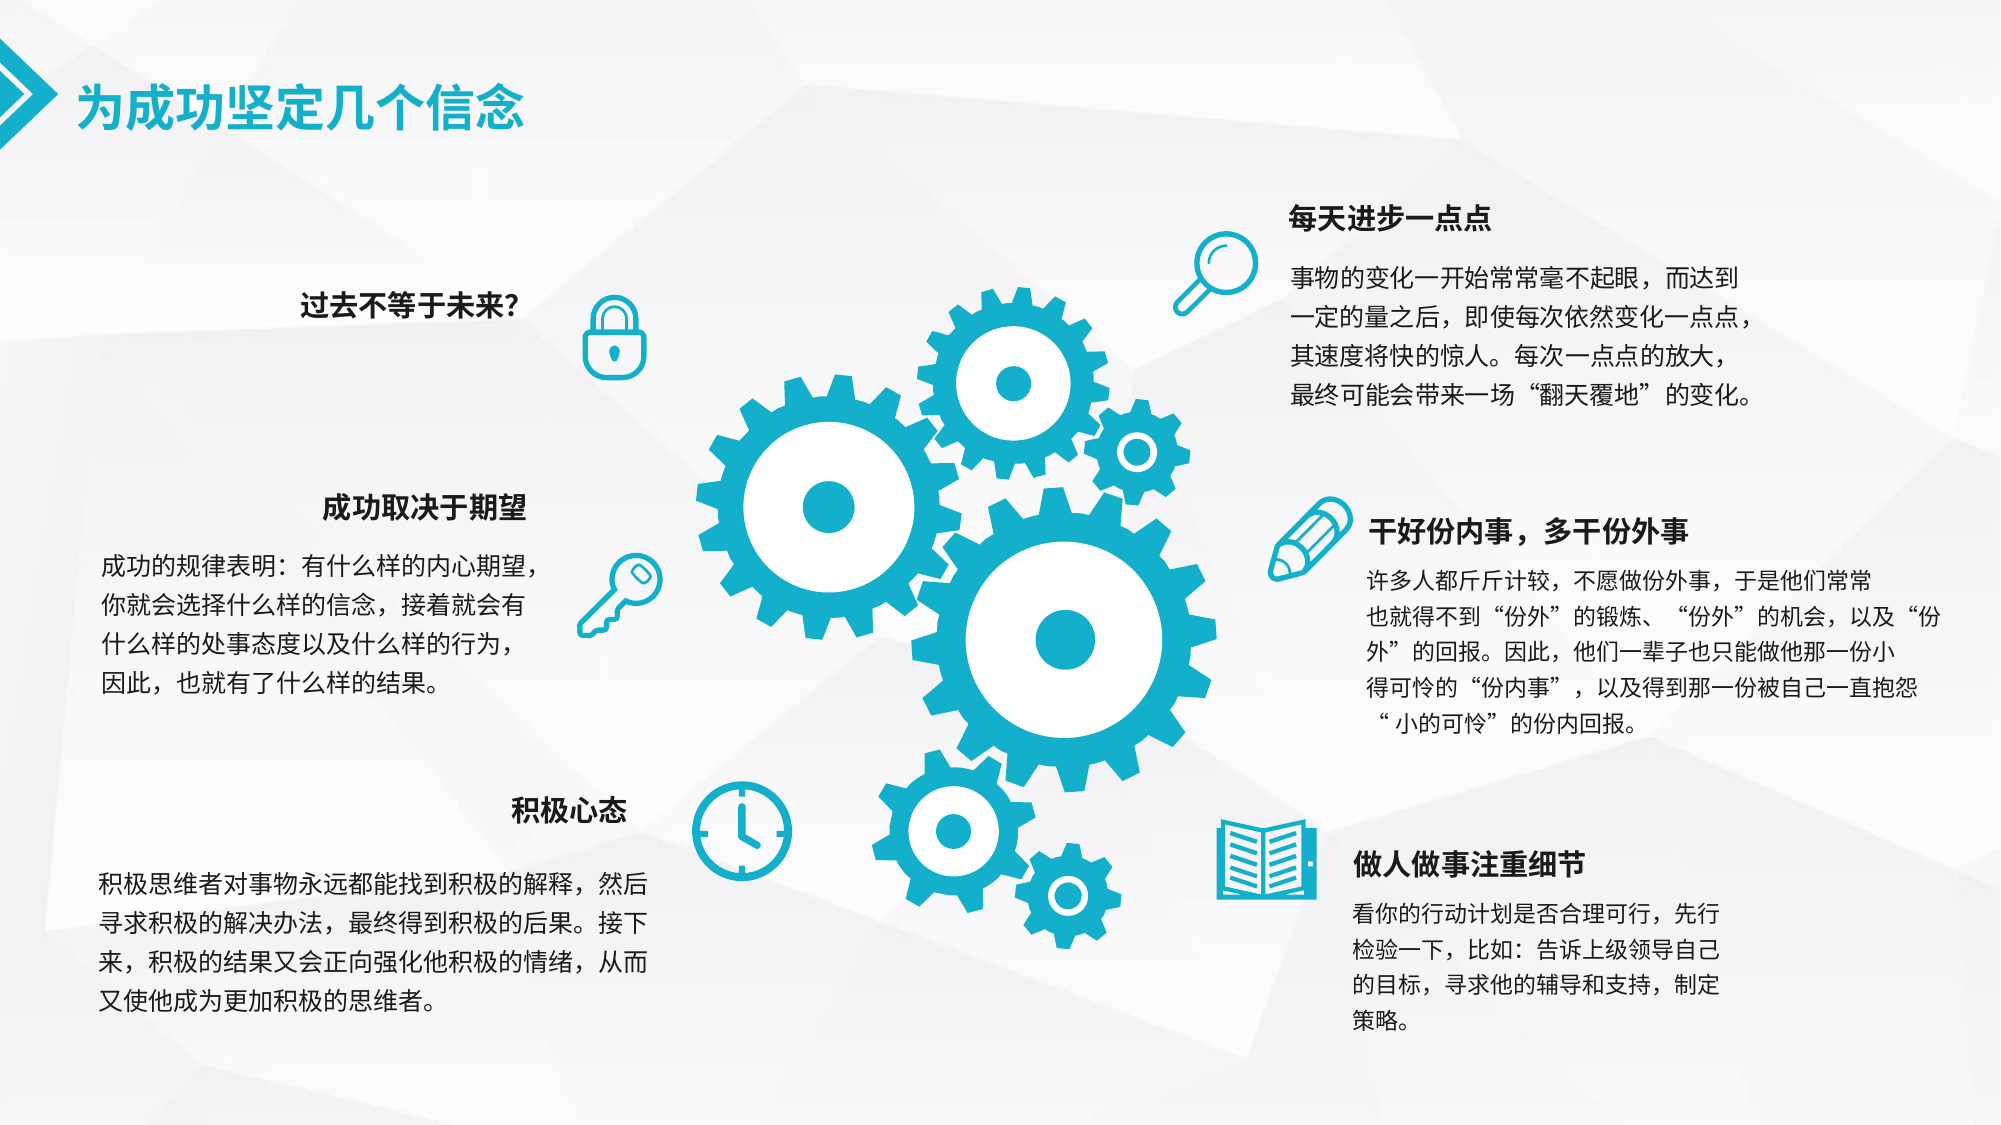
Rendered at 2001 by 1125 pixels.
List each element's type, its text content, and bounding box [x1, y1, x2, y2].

text_box [955, 325, 1072, 442]
text_box [870, 748, 1037, 915]
text_box [743, 421, 915, 593]
text_box 为成功坚定几个信念 [60, 56, 541, 144]
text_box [0, 38, 59, 150]
text_box 每天进步一点点 [1273, 182, 1509, 236]
text_box 积极心态 [495, 774, 643, 828]
text_box [801, 480, 856, 535]
text_box [1216, 819, 1317, 900]
text_box [1034, 608, 1097, 671]
text_box [692, 781, 793, 882]
text_box 看你的行动计划是否合理可行，先行检验一下，比如：告诉上级领导自己的目标，寻求他的辅导和支持，制定策略。 [1337, 884, 1755, 1078]
text_box [910, 486, 1218, 794]
text_box 做人做事注重细节 [1338, 828, 1603, 881]
text_box 过去不等于未来？ [285, 269, 549, 323]
text_box 成功的规律表明：有什么样的内心期望，你就会选择什么样的信念，接着就会有什么样的处事态度以及什么样的行为，因此，也就有了什么样的结果。 [86, 534, 556, 705]
text_box [576, 551, 664, 640]
text_box [581, 293, 648, 382]
text_box 事物的变化一开始常常毫不起眼，而达到一定的量之后，即使每次依然变化一点点，其速度将快的惊人。每次一点点的放大，最终可能会带来一场“翻天覆地”的变化。 [1275, 246, 1777, 417]
text_box [1013, 841, 1123, 951]
text_box [694, 373, 963, 641]
text_box [1171, 230, 1260, 318]
text_box [908, 786, 999, 877]
text_box 积极思维者对事物永远都能找到积极的解释，然后寻求积极的解决办法，最终得到积极的后果。接下来，积极的结果又会正向强化他积极的情绪，从而又使他成为更加积极的思维者。 [83, 852, 669, 1023]
text_box 干好份内事，多干份外事 [1353, 495, 1705, 548]
text_box [1117, 432, 1158, 473]
text_box [1082, 397, 1192, 507]
text_box [995, 365, 1033, 403]
text_box [965, 541, 1163, 738]
text_box [934, 812, 973, 850]
text_box [1048, 875, 1089, 916]
text_box [1266, 495, 1353, 583]
text_box [915, 285, 1111, 481]
picture [0, 0, 2000, 1125]
text_box 成功取决于期望 [307, 472, 543, 525]
text_box 许多人都斤斤计较，不愿做份外事，于是他们常常 也就得不到“份外”的锻炼、“份外”的机会，以及“份 外”的回报。因此，他们一辈子也只能做他那一份小 得可怜的“份内事”，以及得到那一份被自己一直抱怨 “小的可怜”的份内回报。 [1352, 551, 1963, 745]
